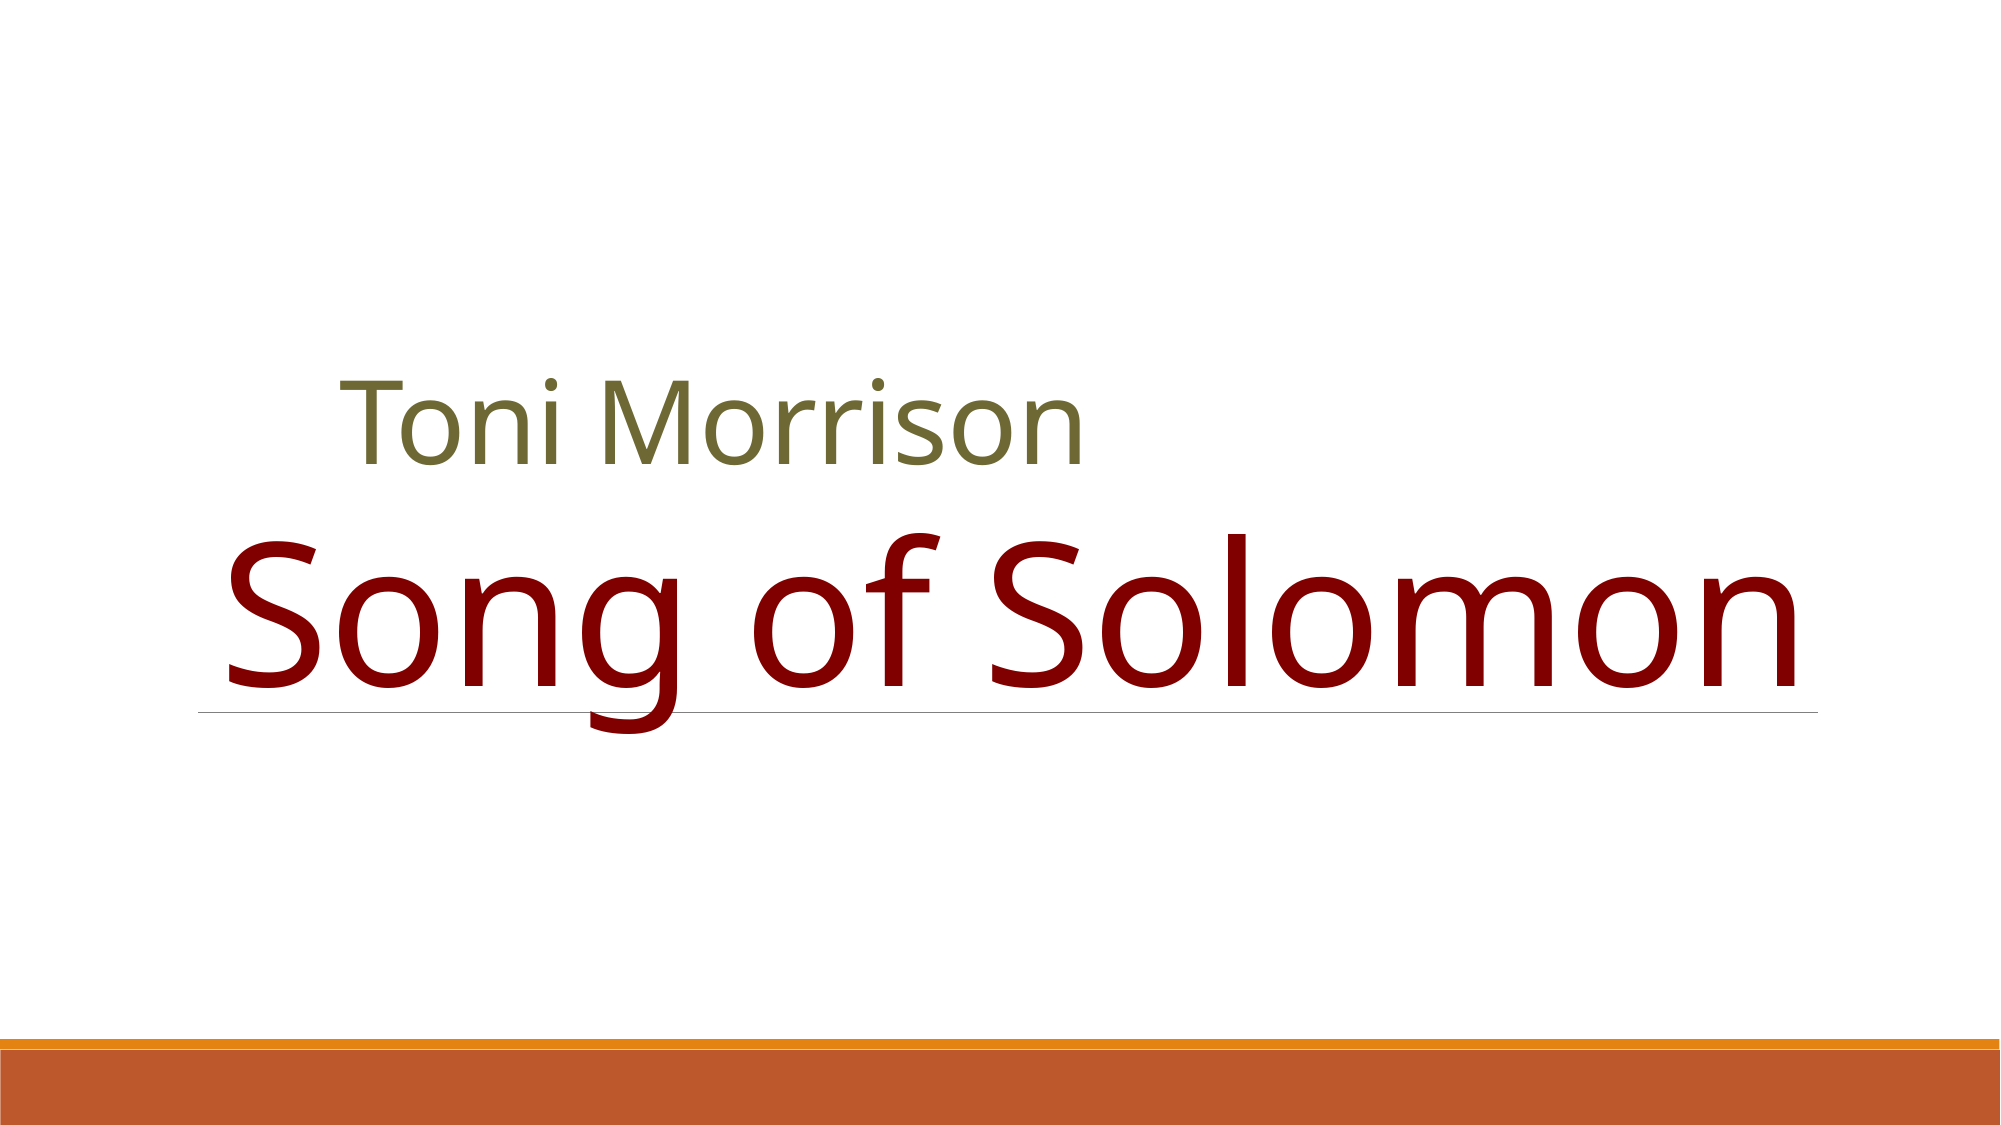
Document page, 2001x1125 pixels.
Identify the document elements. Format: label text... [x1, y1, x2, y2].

text_box Song of Solomon [204, 458, 1855, 735]
title Toni Morrison [324, 329, 1831, 458]
